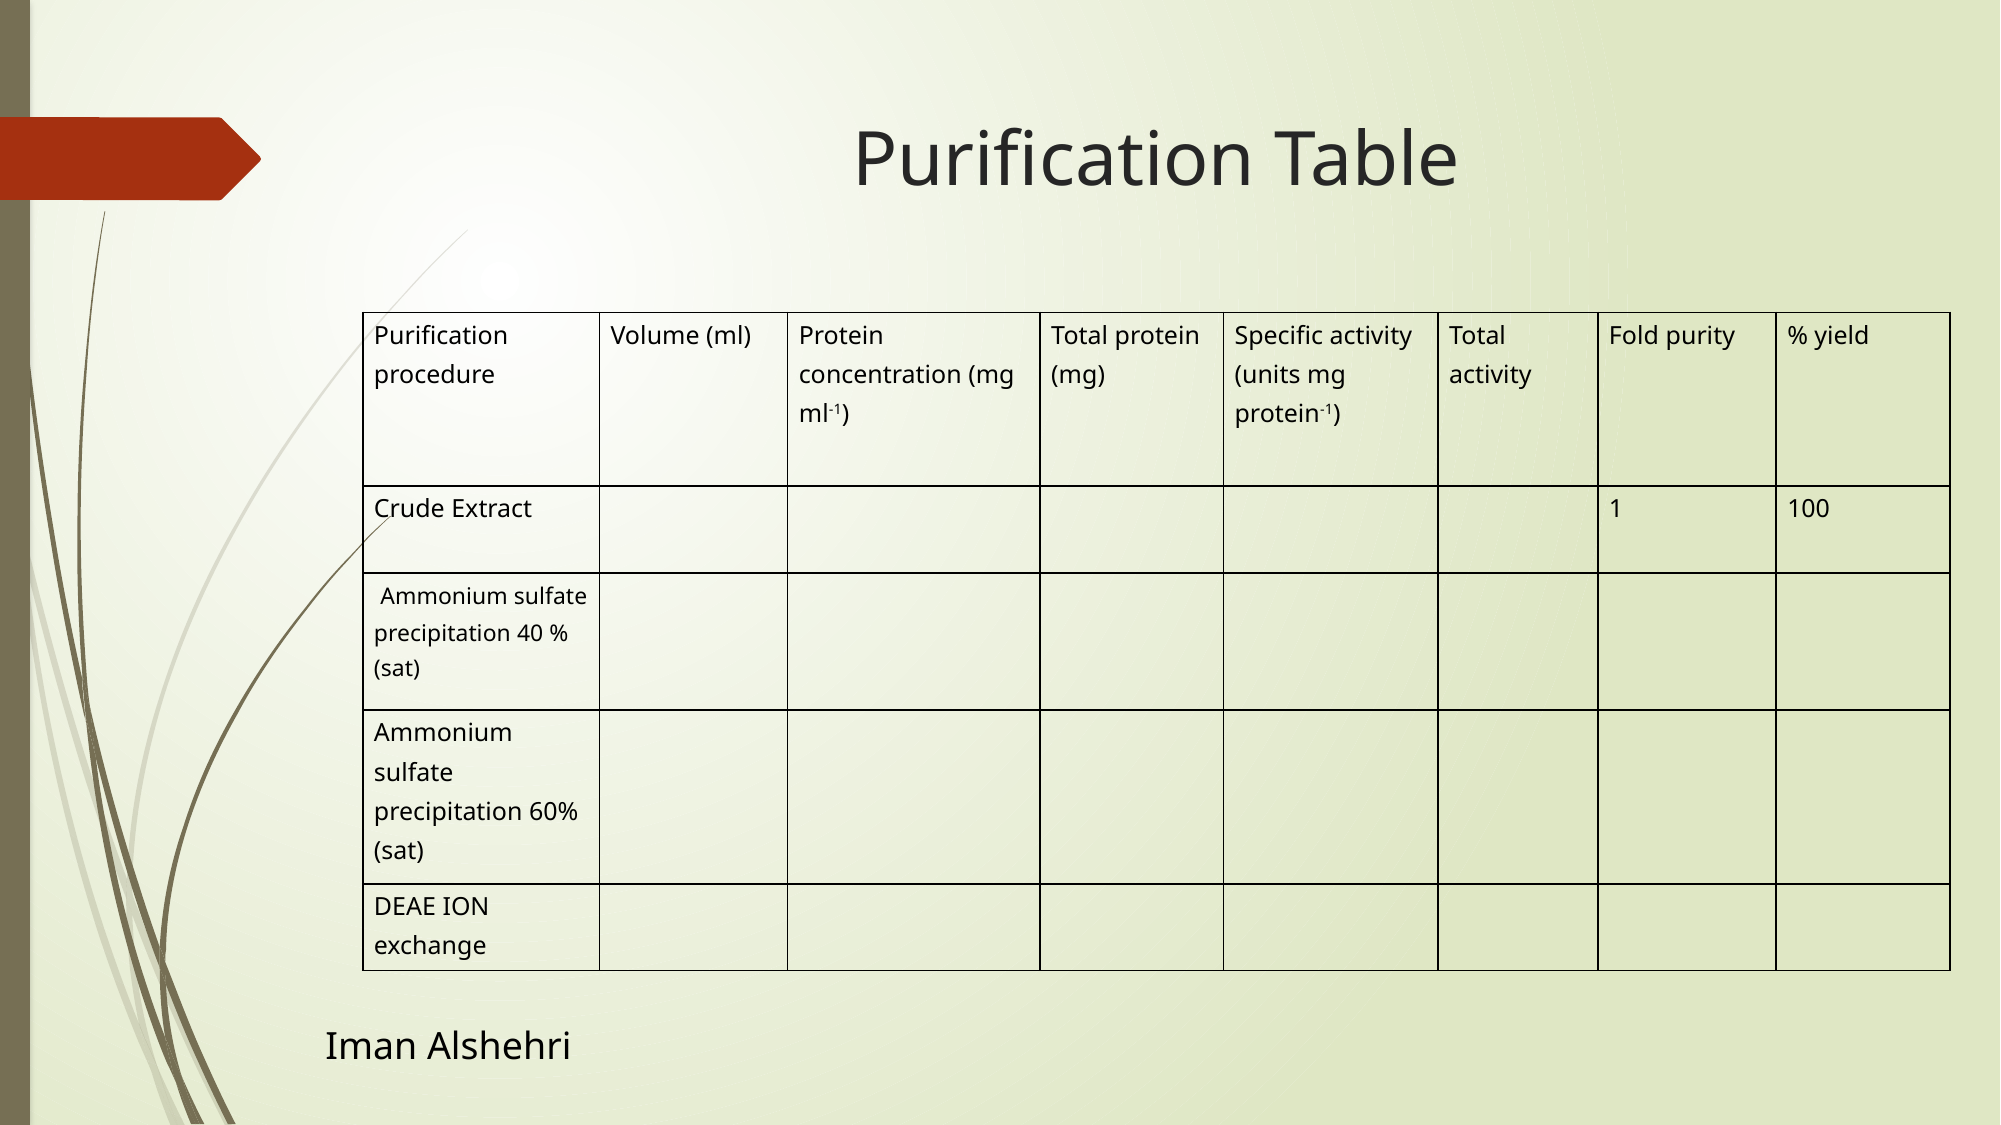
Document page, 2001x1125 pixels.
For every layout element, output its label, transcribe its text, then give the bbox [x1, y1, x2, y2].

table_cell [600, 574, 787, 709]
table_cell [1041, 711, 1223, 883]
table_header Volume (ml) [600, 313, 787, 485]
table_cell [600, 885, 787, 970]
table_cell [1777, 885, 1949, 970]
table_cell [1224, 711, 1437, 883]
table_cell [1439, 711, 1597, 883]
table_cell [788, 711, 1039, 883]
table_cell [1224, 885, 1437, 970]
table_cell Ammonium sulfate precipitation 60% (sat) [364, 711, 599, 883]
table_cell [1777, 711, 1949, 883]
table_cell [600, 487, 787, 572]
table_header Purification procedure [364, 313, 599, 485]
table_cell 1 [1599, 487, 1775, 572]
table_cell [1439, 487, 1597, 572]
table_cell [1224, 487, 1437, 572]
table_cell [1439, 574, 1597, 709]
table_cell [1041, 487, 1223, 572]
table_cell [788, 574, 1039, 709]
table_header Total activity [1439, 313, 1597, 485]
table_cell DEAE ION exchange [364, 885, 599, 970]
table_cell [600, 711, 787, 883]
table_cell [788, 885, 1039, 970]
table_cell Crude Extract [364, 487, 599, 572]
table_header Specific activity (units mg protein-1) [1224, 313, 1437, 485]
table_cell [1041, 574, 1223, 709]
text_box Iman Alshehri [310, 1014, 587, 1075]
table_header % yield [1777, 313, 1949, 485]
table_cell [1439, 885, 1597, 970]
table_cell [1599, 711, 1775, 883]
table_cell [1599, 574, 1775, 709]
table_header Fold purity [1599, 313, 1775, 485]
table_cell [1041, 885, 1223, 970]
title Purification Table [425, 102, 1888, 312]
table_cell [788, 487, 1039, 572]
table_header Protein concentration (mg ml-1) [788, 313, 1039, 485]
table_header Total protein (mg) [1041, 313, 1223, 485]
table_cell Ammonium sulfate precipitation 40 % (sat) [364, 574, 599, 709]
table_cell [1224, 574, 1437, 709]
table_cell [1599, 885, 1775, 970]
table_cell [1777, 574, 1949, 709]
table_cell 100 [1777, 487, 1949, 572]
